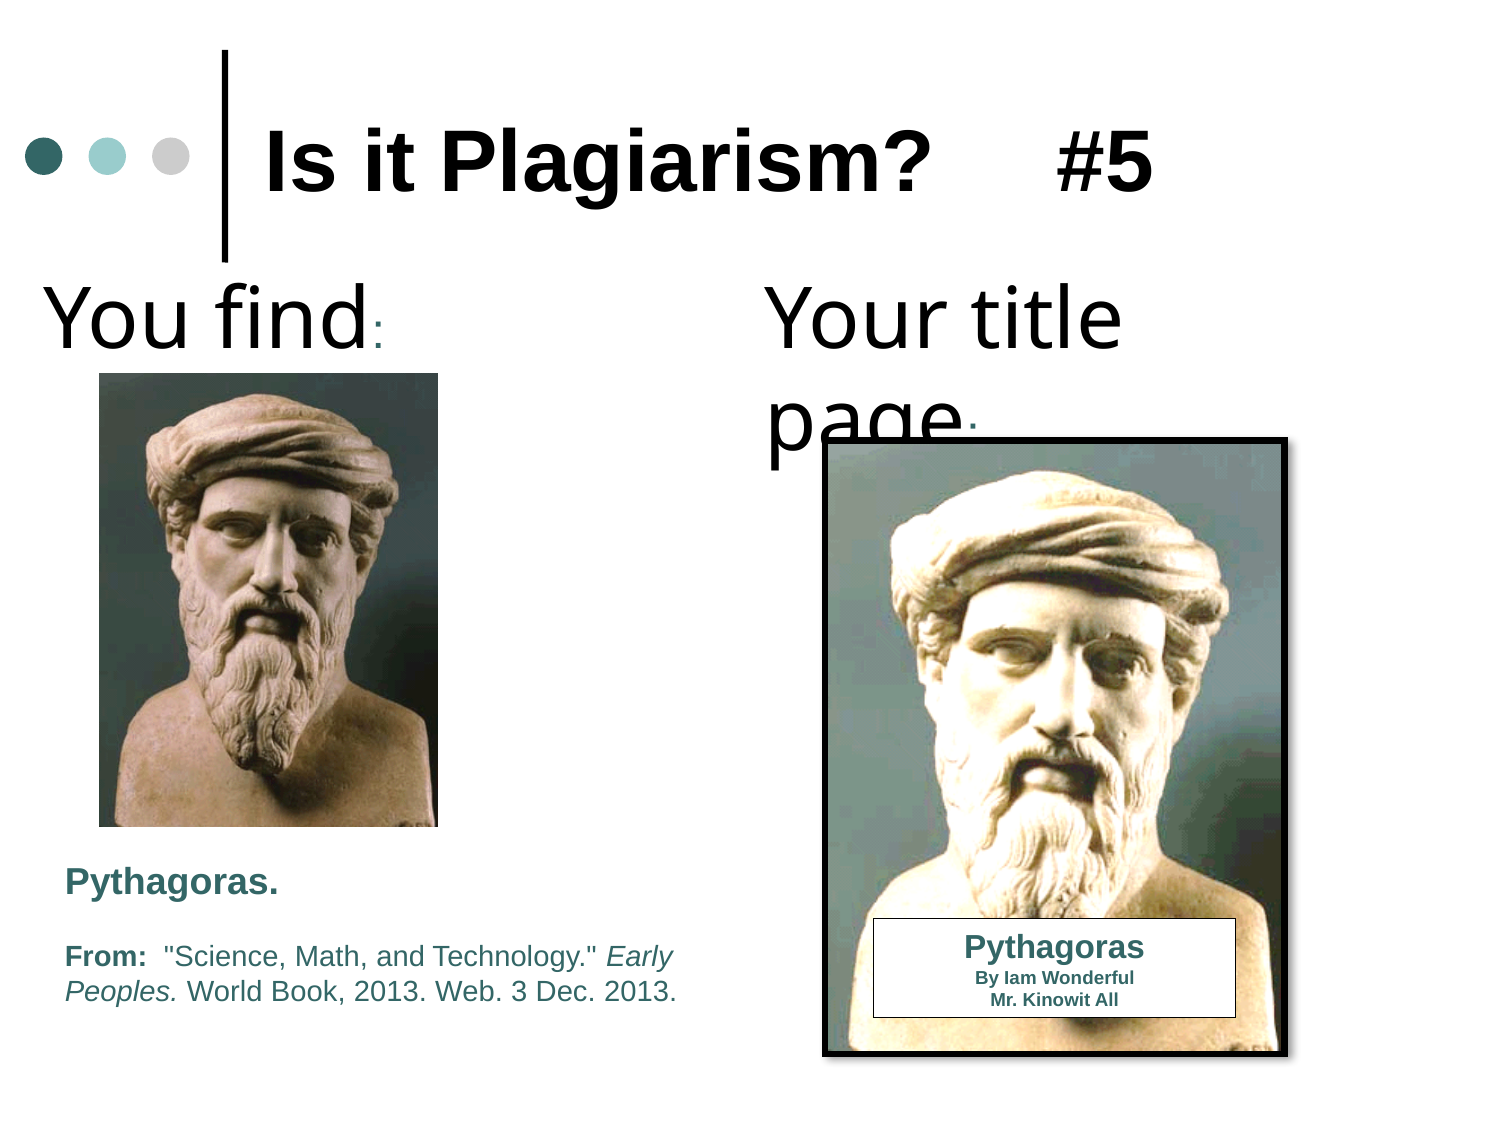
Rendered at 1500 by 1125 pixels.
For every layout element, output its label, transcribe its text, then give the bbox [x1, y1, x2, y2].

picture [98, 373, 438, 828]
text_box Your title page: [749, 255, 1208, 956]
title Is it Plagiarism? #5 [249, 31, 1400, 282]
text_box Pythagoras. From: "Science, Math, and Technology." Early Peoples. World Book, 2013. Web. 3 Dec. 2013. [50, 849, 763, 1085]
picture [827, 443, 1282, 1052]
text_box You find: [29, 255, 401, 373]
